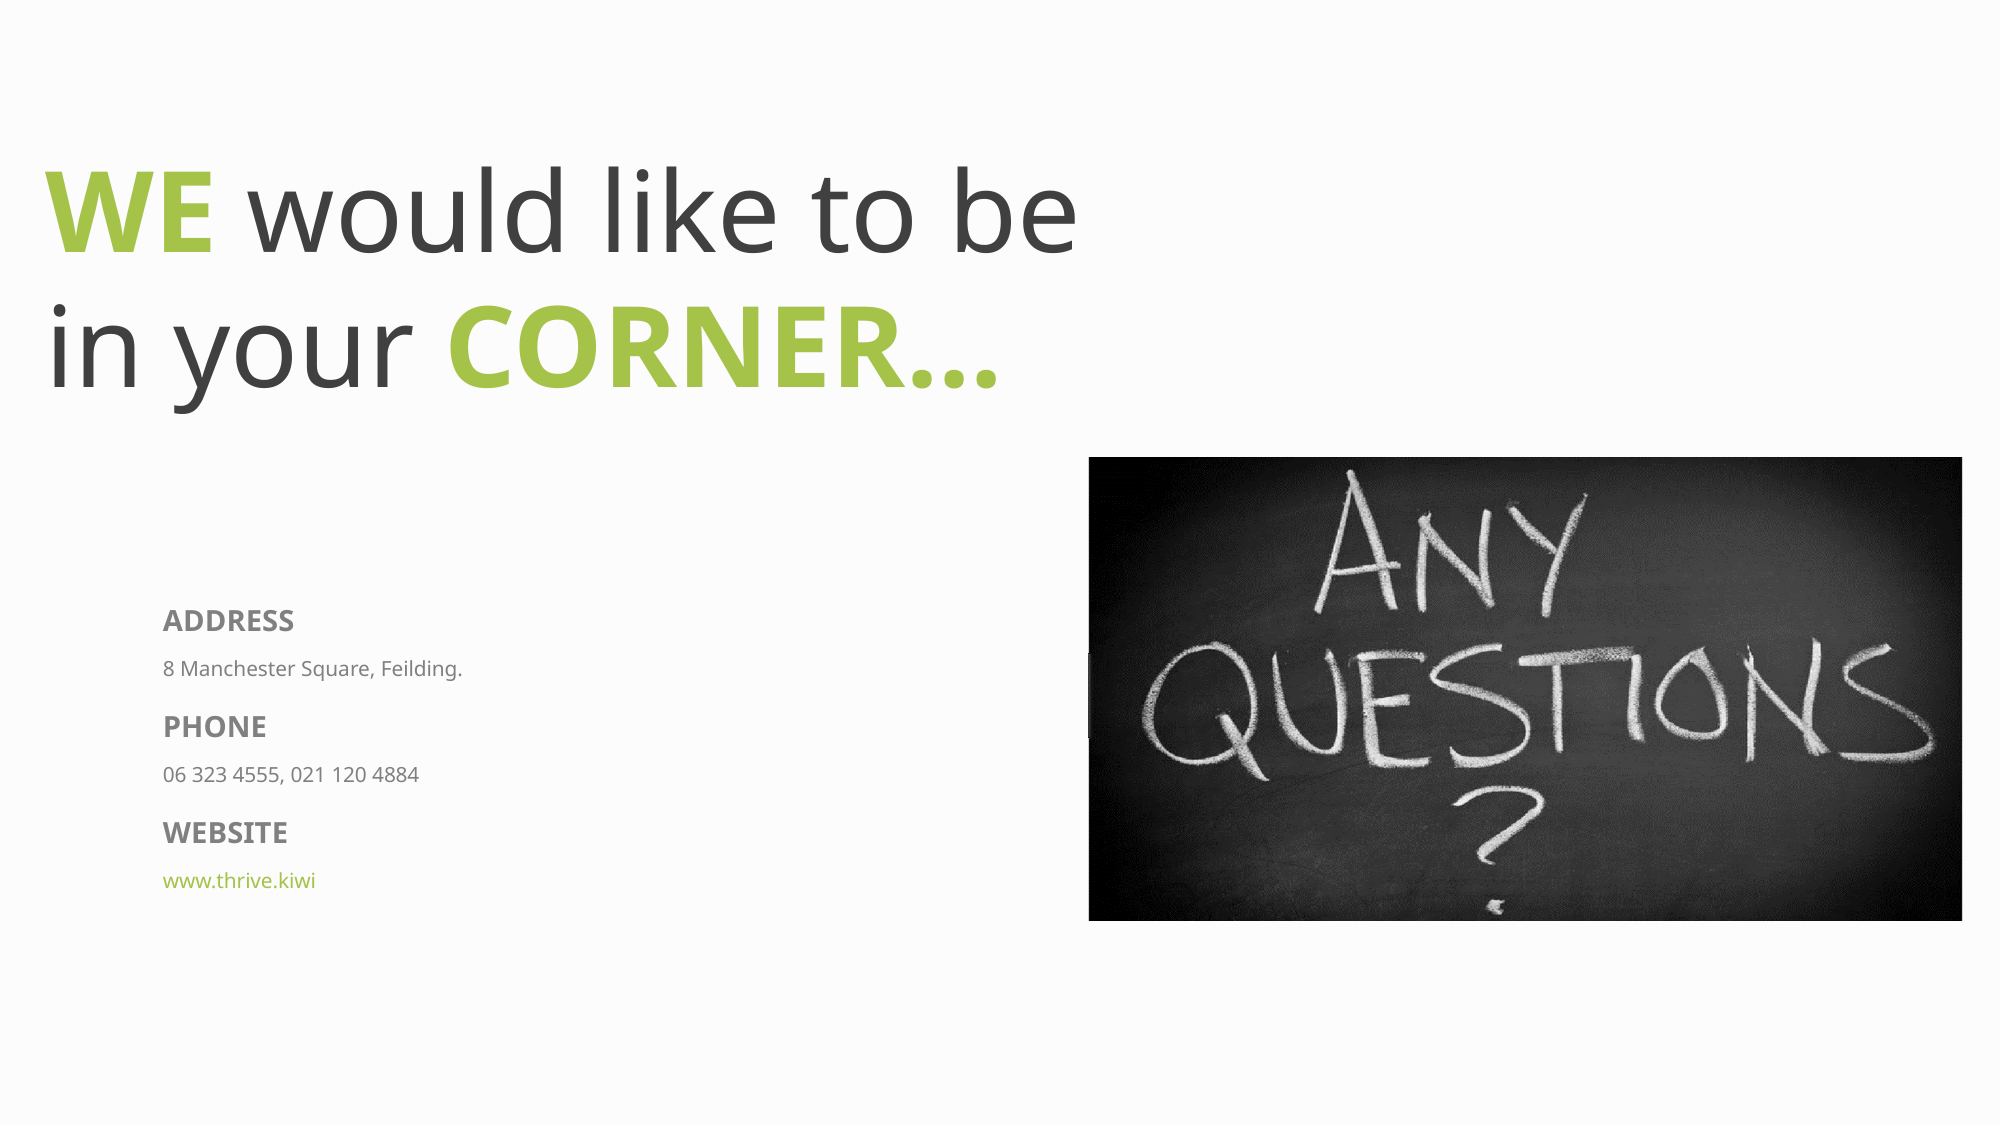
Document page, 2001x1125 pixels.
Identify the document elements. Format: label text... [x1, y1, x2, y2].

text_box WEBSITE www.thrive.kiwi [148, 804, 1000, 901]
picture [1088, 457, 1963, 921]
text_box WE would like to be in your CORNER… [31, 132, 1097, 418]
text_box ADDRESS 8 Manchester Square, Feilding. [148, 592, 1000, 688]
text_box PHONE 06 323 4555, 021 120 4884 [148, 698, 1000, 795]
